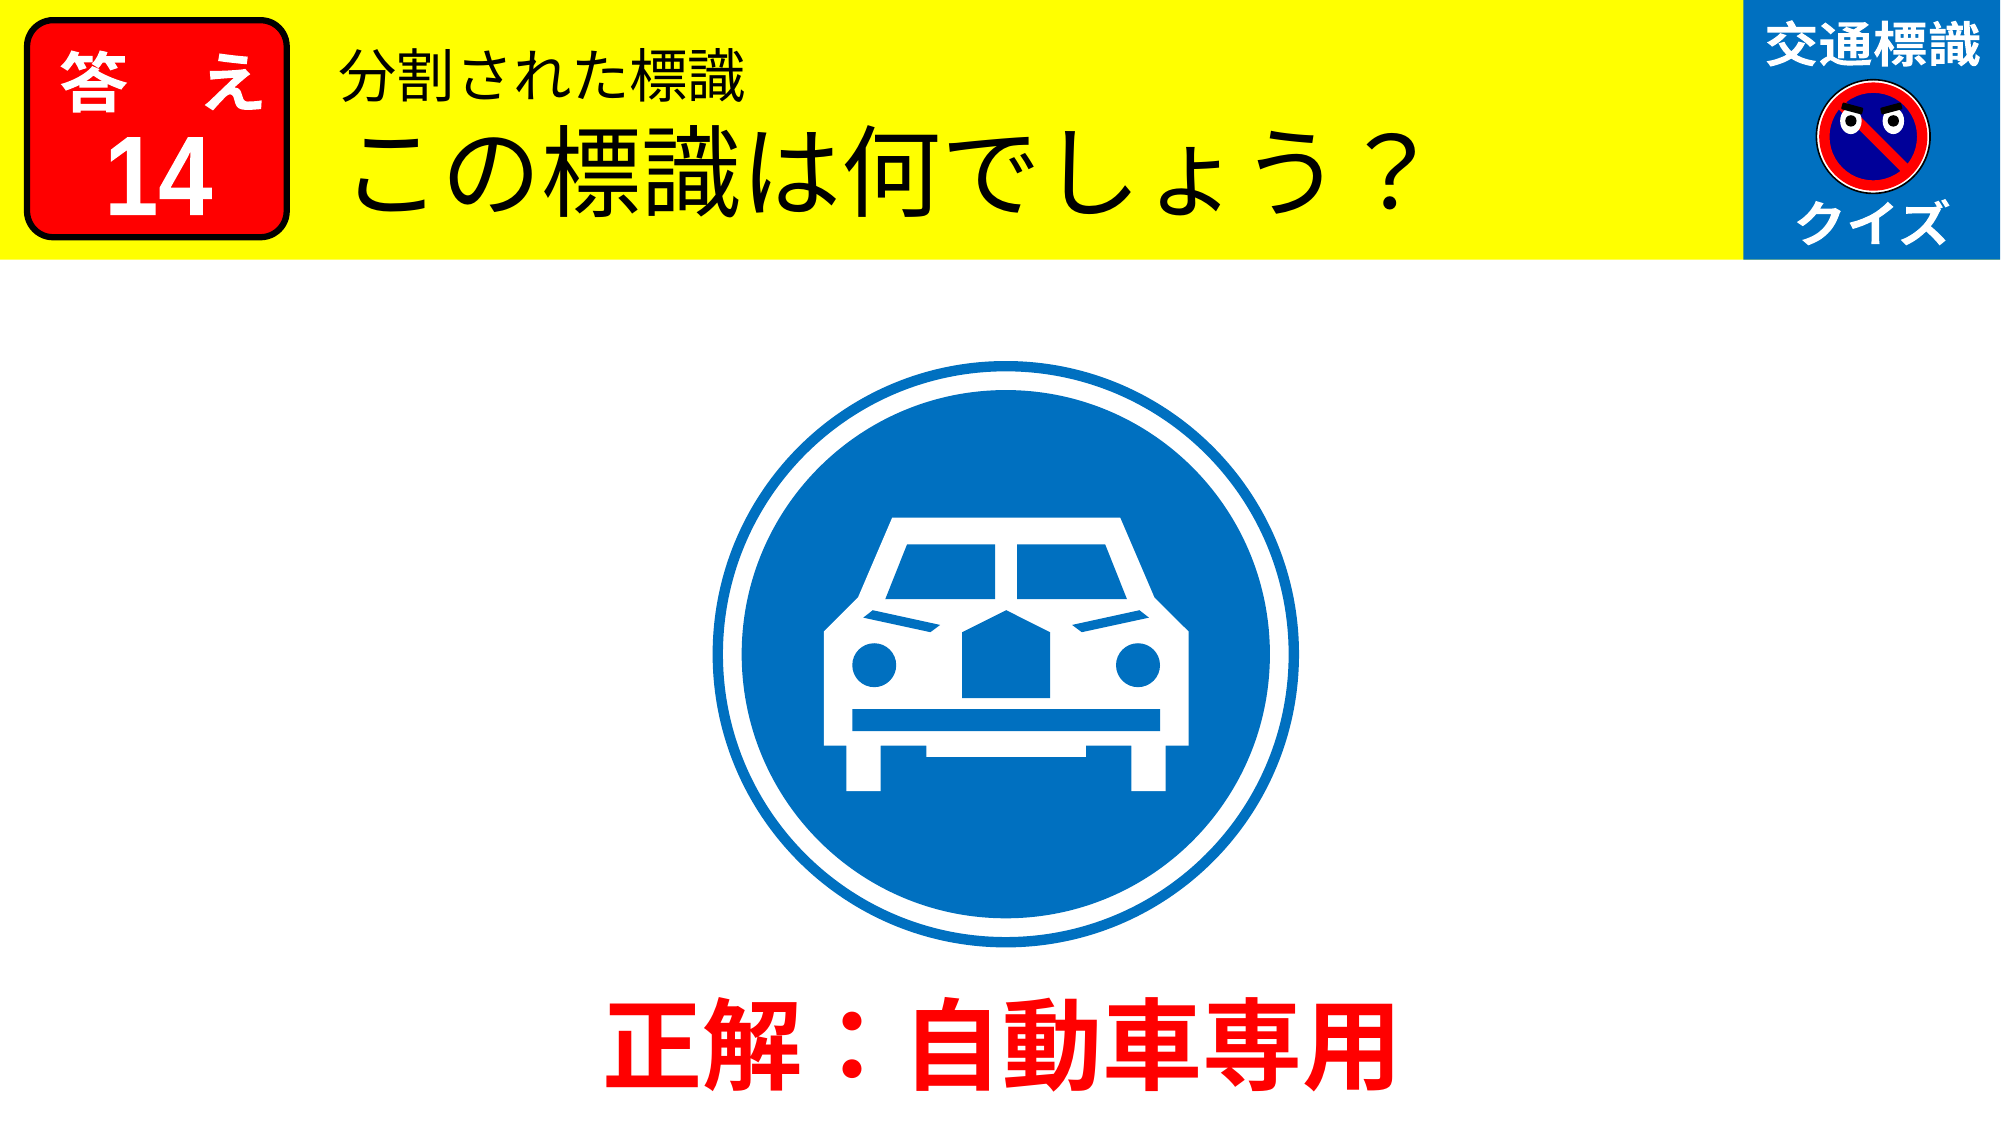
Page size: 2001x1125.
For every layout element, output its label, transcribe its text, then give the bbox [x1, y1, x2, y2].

text_box この標識は何でしょう？ [326, 101, 1457, 237]
text_box 正解：自動車専用 [587, 975, 1418, 1110]
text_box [712, 360, 1300, 948]
text_box 分割された標識 [323, 32, 762, 117]
